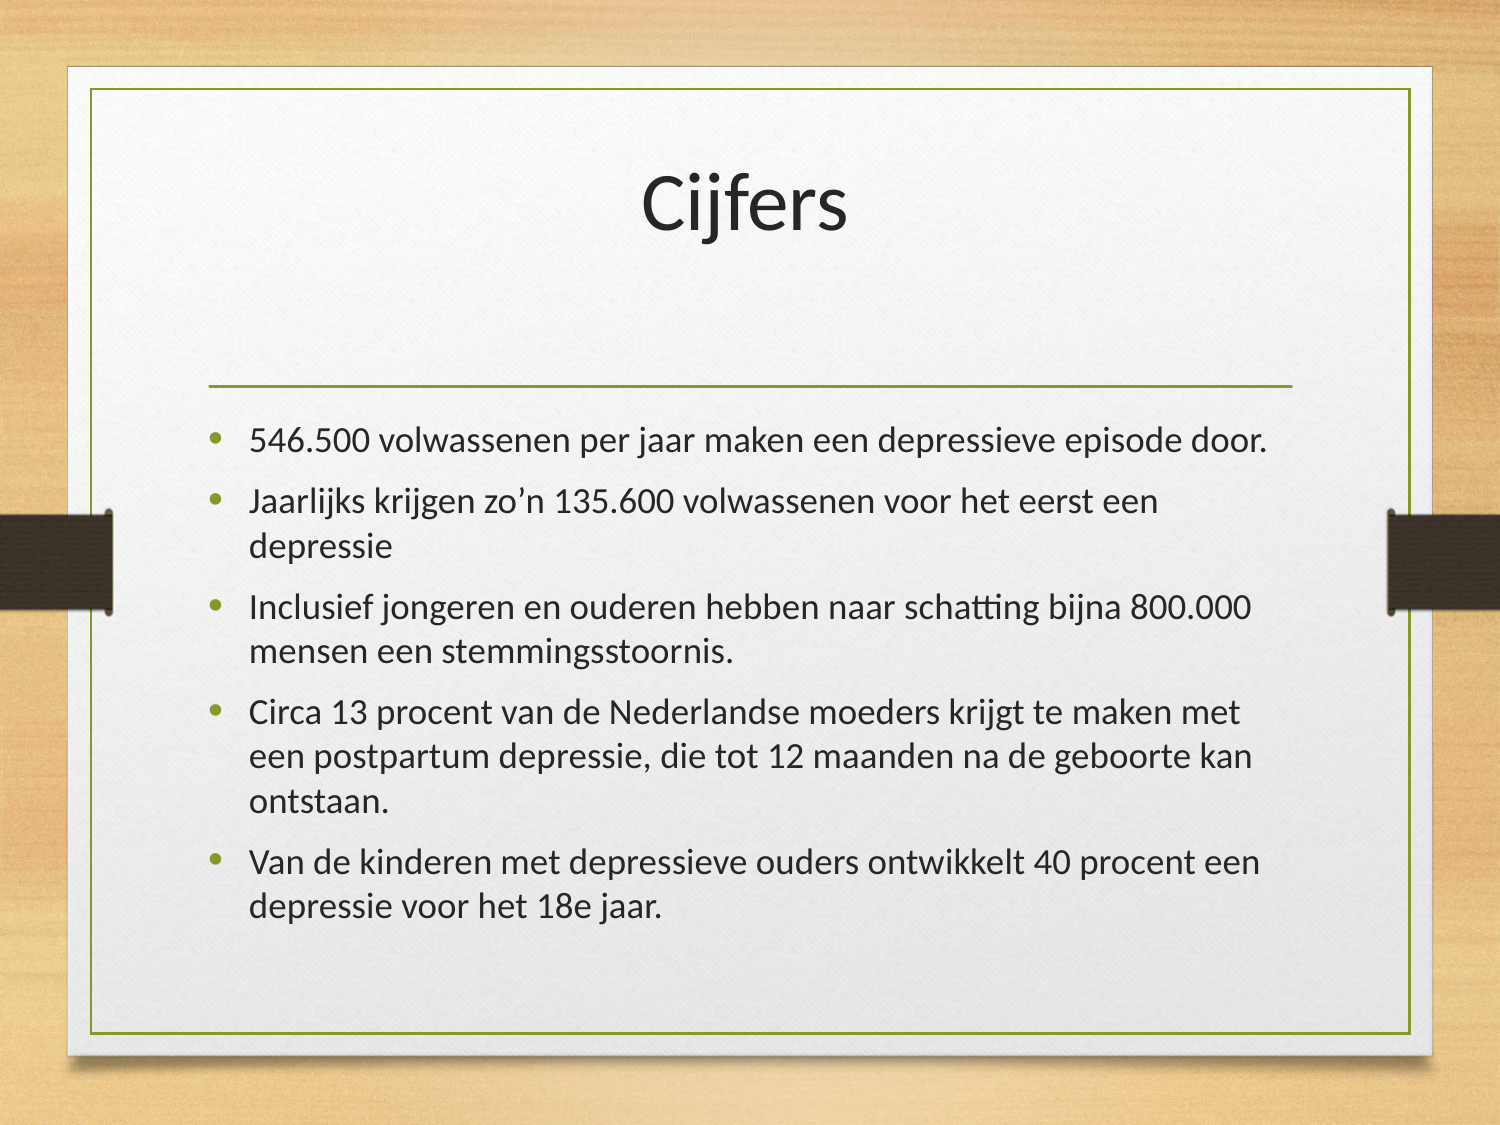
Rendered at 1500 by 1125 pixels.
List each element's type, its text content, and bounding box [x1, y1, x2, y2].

list 546.500 volwassenen per jaar maken een depressieve episode door. Jaarlijks krijgen zo’n 135.600 volwassenen voor het eerst een depressie Inclusief jongeren en ouderen hebben naar schatting bijna 800.000 mensen een stemmingsstoornis. Circa 13 procent van de Nederlandse moeders krijgt te maken met een postpartum depressie, die tot 12 maanden na de geboorte kan ontstaan. Van de kinderen met depressieve ouders ontwikkelt 40 procent een depressie voor het 18e jaar. [193, 408, 1309, 974]
title Cijfers [187, 90, 1303, 304]
picture [0, 0, 1500, 1125]
